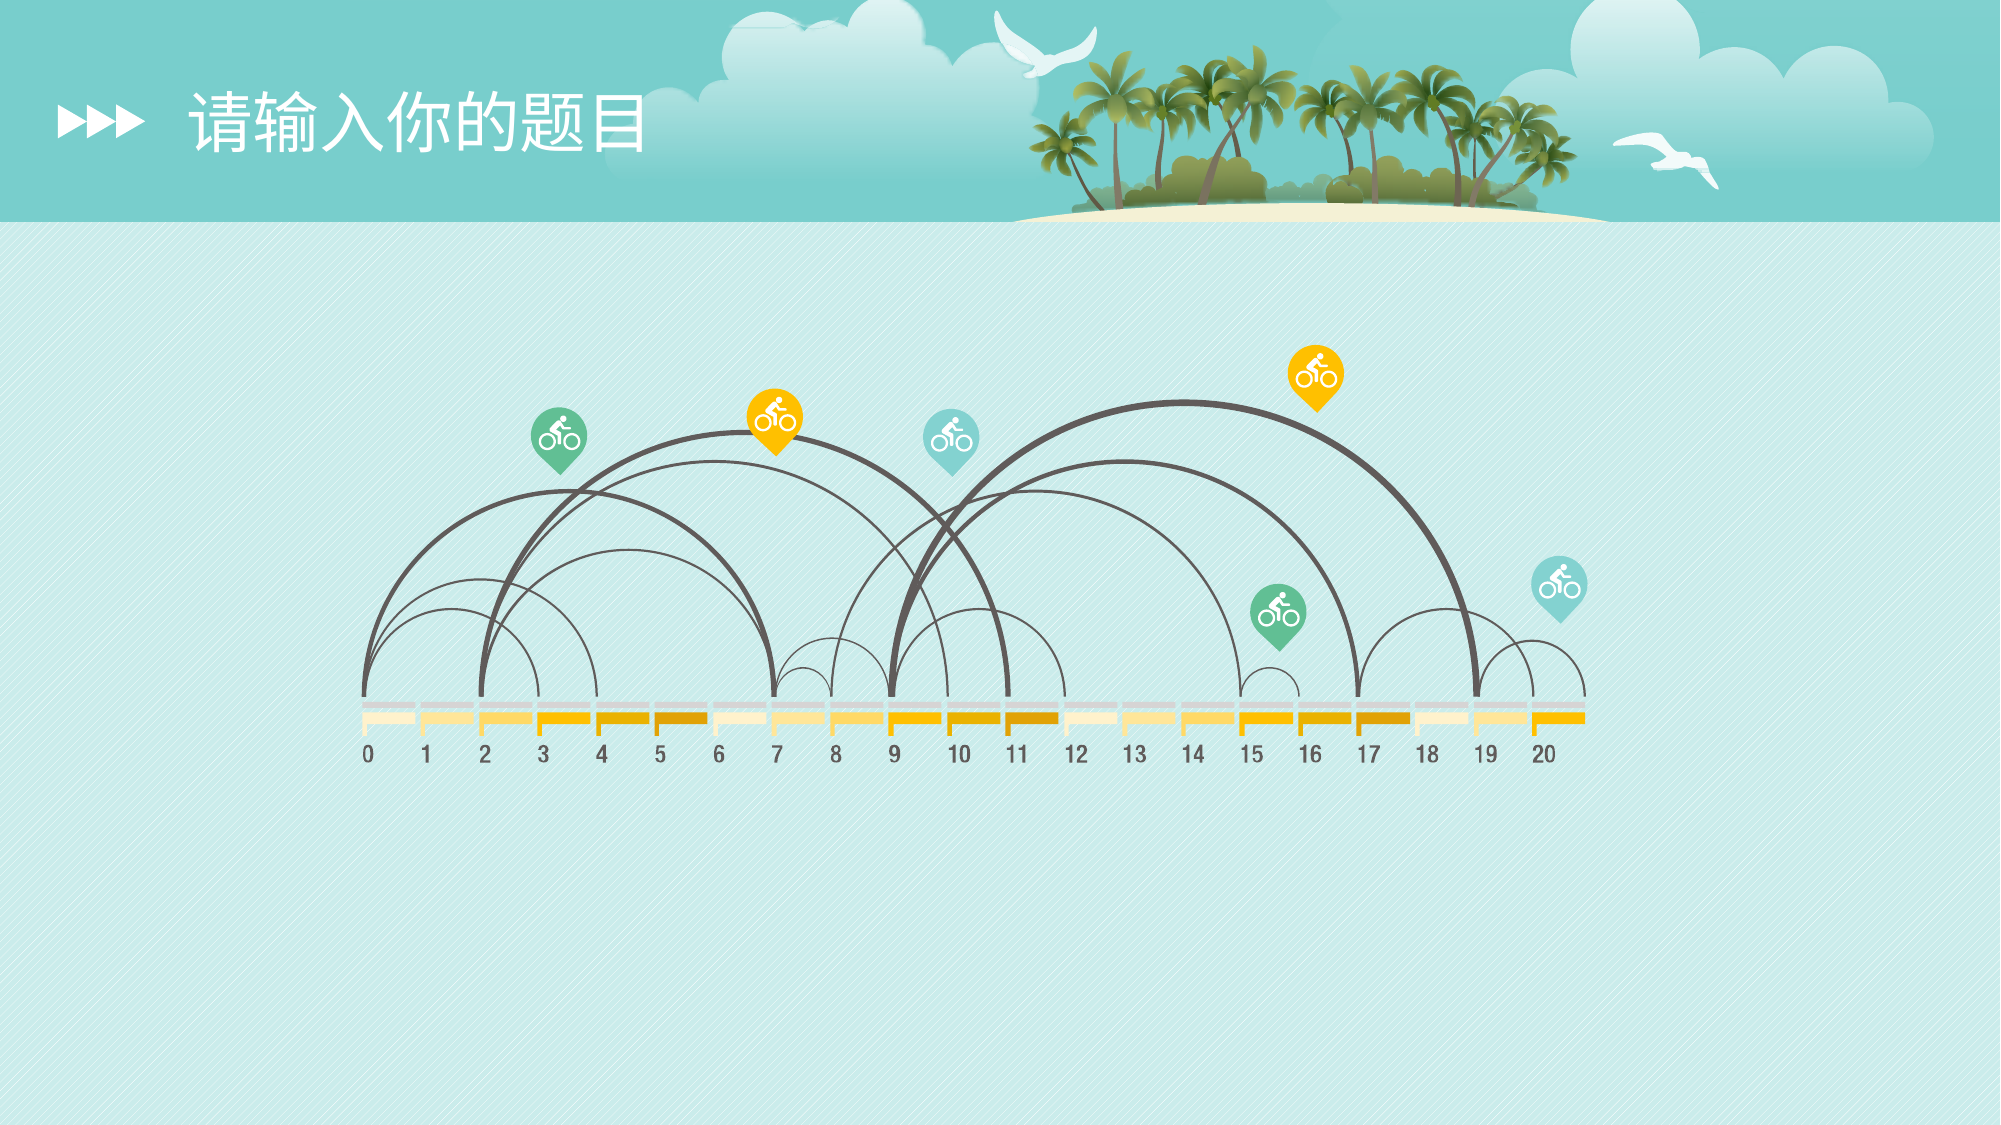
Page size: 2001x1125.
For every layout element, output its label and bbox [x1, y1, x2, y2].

text_box [577, 429, 746, 489]
text_box [1123, 744, 1146, 763]
text_box [959, 399, 1468, 610]
text_box [361, 488, 776, 697]
text_box [363, 607, 540, 697]
text_box [596, 701, 650, 708]
text_box [1122, 712, 1176, 736]
text_box [1415, 701, 1469, 708]
text_box [830, 701, 884, 708]
text_box [1122, 701, 1176, 708]
text_box [1358, 744, 1380, 763]
text_box [1298, 712, 1352, 736]
text_box [479, 712, 533, 736]
text_box [362, 701, 416, 708]
text_box [537, 701, 591, 708]
text_box [505, 494, 580, 581]
text_box [480, 625, 502, 697]
text_box [1239, 712, 1294, 736]
text_box [598, 459, 895, 547]
text_box [895, 548, 915, 576]
text_box [1416, 744, 1439, 763]
text_box [654, 701, 708, 708]
text_box [1005, 701, 1059, 708]
text_box [1356, 712, 1411, 736]
text_box [892, 607, 1066, 697]
text_box [1357, 607, 1516, 697]
text_box [420, 701, 474, 708]
text_box [596, 712, 650, 736]
text_box [936, 517, 945, 526]
text_box [1250, 583, 1307, 641]
text_box [1287, 344, 1345, 402]
text_box [493, 584, 511, 619]
text_box [888, 712, 942, 736]
text_box [1477, 639, 1586, 697]
text_box [596, 744, 608, 763]
text_box [1065, 744, 1088, 763]
text_box [537, 712, 591, 736]
text_box [420, 712, 474, 736]
text_box [889, 744, 901, 763]
text_box [1474, 712, 1528, 736]
text_box [947, 712, 1001, 736]
text_box [1532, 712, 1586, 736]
text_box [947, 527, 954, 536]
text_box [830, 712, 884, 736]
text_box [1182, 744, 1205, 763]
text_box [1006, 744, 1026, 763]
text_box [1460, 612, 1480, 697]
text_box [1531, 555, 1588, 613]
text_box [480, 744, 491, 763]
text_box [772, 745, 783, 763]
text_box [714, 744, 725, 763]
text_box [1064, 712, 1118, 736]
text_box [1005, 712, 1059, 736]
text_box [920, 587, 936, 621]
text_box [888, 701, 942, 708]
text_box [1415, 712, 1469, 736]
text_box [830, 744, 842, 763]
text_box [363, 744, 374, 763]
text_box [510, 495, 596, 582]
text_box [363, 578, 598, 697]
text_box [1532, 744, 1555, 763]
text_box [1064, 701, 1118, 708]
text_box [991, 612, 1011, 697]
text_box [1007, 459, 1360, 697]
text_box [1515, 645, 1535, 697]
text_box [948, 744, 971, 763]
text_box [538, 744, 549, 763]
text_box [530, 407, 588, 464]
text_box [1356, 701, 1411, 708]
text_box [478, 620, 492, 697]
text_box [480, 621, 495, 688]
text_box [775, 667, 832, 697]
text_box [1299, 744, 1322, 763]
text_box [713, 701, 767, 708]
text_box [655, 745, 666, 763]
text_box [830, 640, 841, 697]
text_box [1298, 701, 1352, 708]
text_box [771, 701, 825, 708]
text_box [1241, 744, 1263, 763]
text_box [1240, 667, 1300, 697]
text_box [803, 436, 939, 516]
text_box [1474, 701, 1528, 708]
text_box [947, 701, 1001, 708]
text_box [654, 712, 708, 736]
text_box [889, 495, 1010, 697]
text_box [1475, 744, 1497, 763]
text_box [954, 537, 996, 609]
text_box [422, 744, 429, 763]
text_box [362, 712, 416, 736]
text_box [1239, 701, 1294, 708]
text_box [746, 388, 803, 445]
text_box [1181, 701, 1235, 708]
text_box [1532, 701, 1586, 708]
text_box [935, 622, 949, 697]
text_box [528, 548, 776, 697]
text_box [490, 584, 507, 618]
text_box [839, 489, 1242, 697]
text_box [713, 712, 767, 736]
text_box [774, 637, 890, 697]
text_box [889, 505, 967, 677]
text_box [479, 701, 533, 708]
text_box [771, 712, 825, 736]
text_box [1181, 712, 1235, 736]
text_box [923, 408, 980, 466]
text_box [501, 591, 528, 624]
